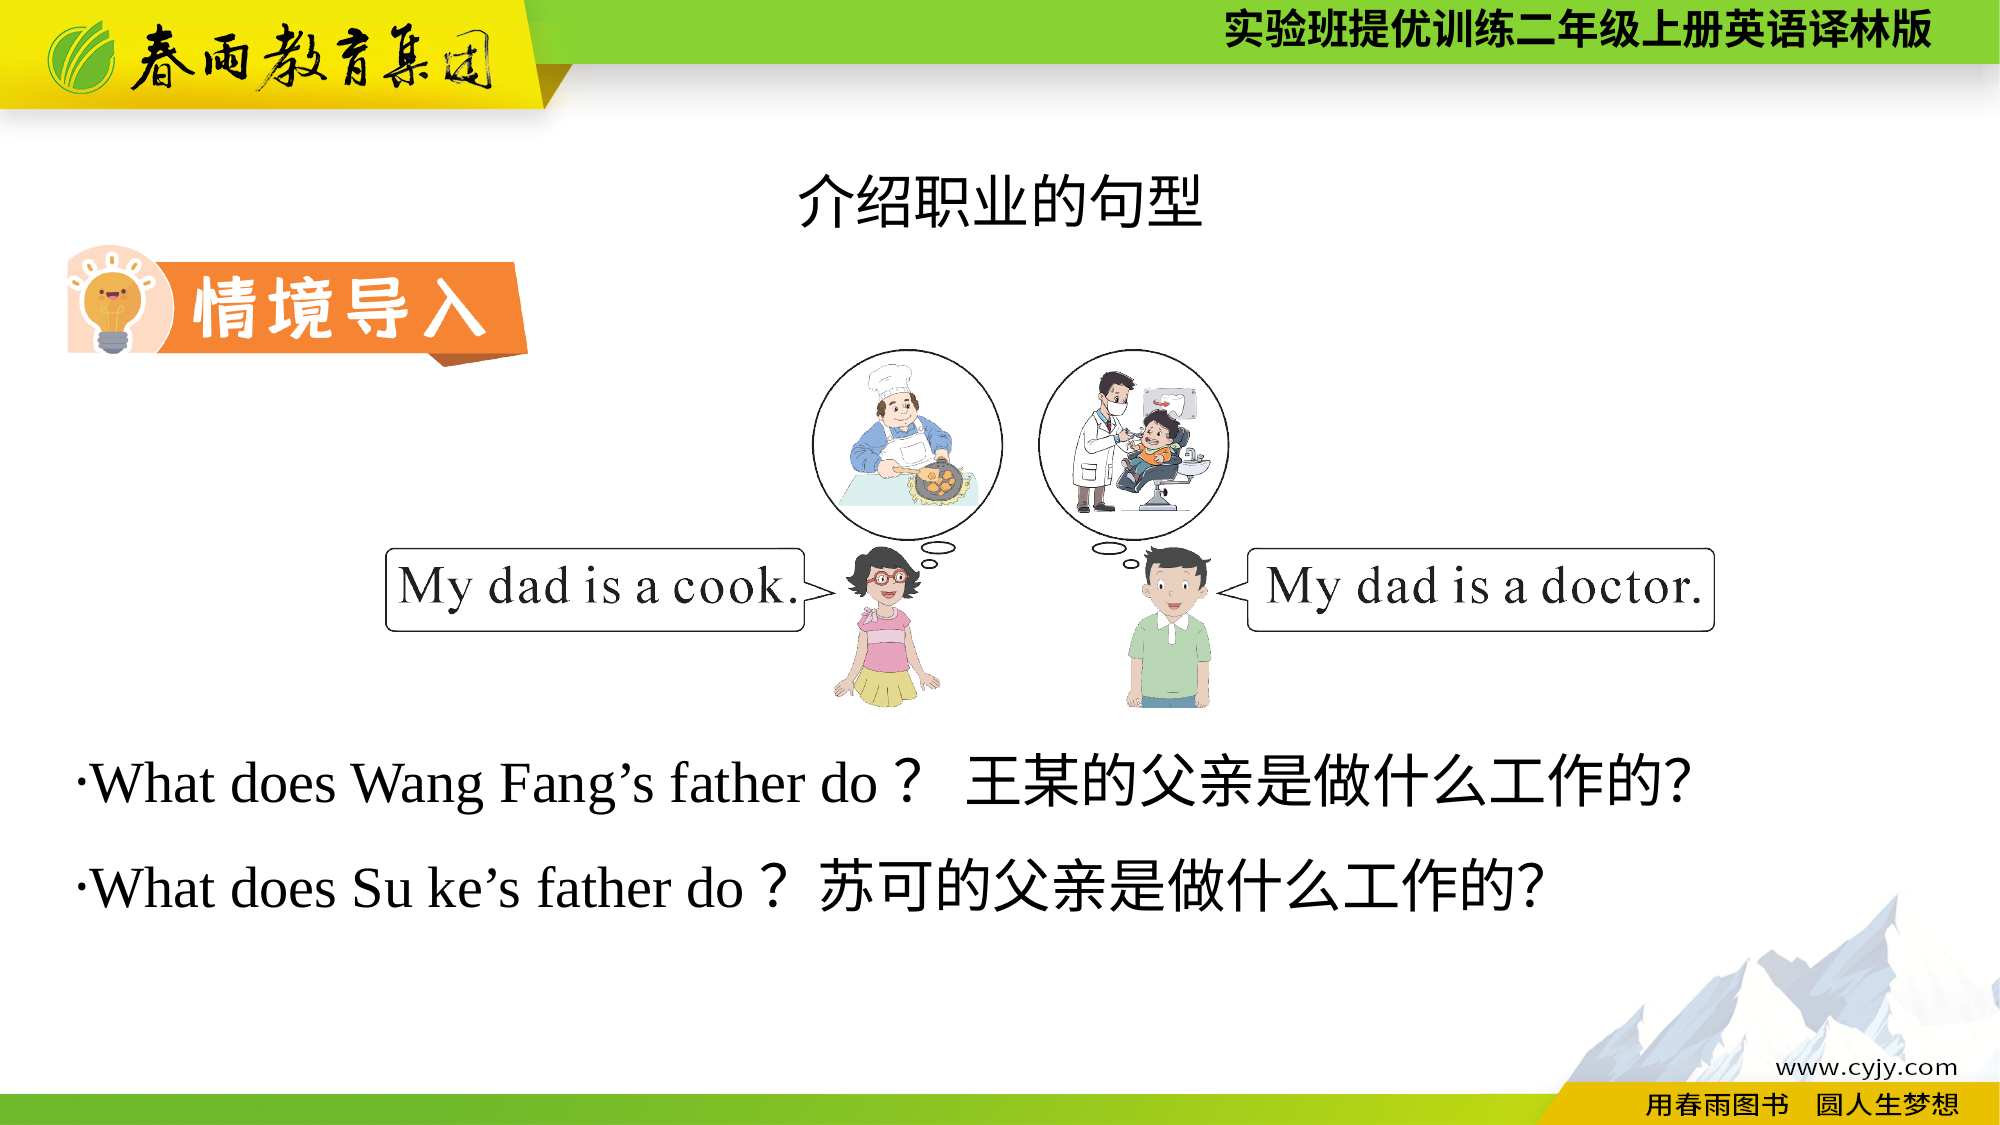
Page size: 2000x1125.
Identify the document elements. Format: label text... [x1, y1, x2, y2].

list 介绍职业的句型 [59, 122, 1944, 231]
text_box ·What does Wang Fang’s father do？ 王某的父亲是做什么工作的？ ·What does Su ke’s father do？苏可的父亲是做什么工作的？ [59, 701, 1944, 927]
picture [0, 0, 2000, 1125]
